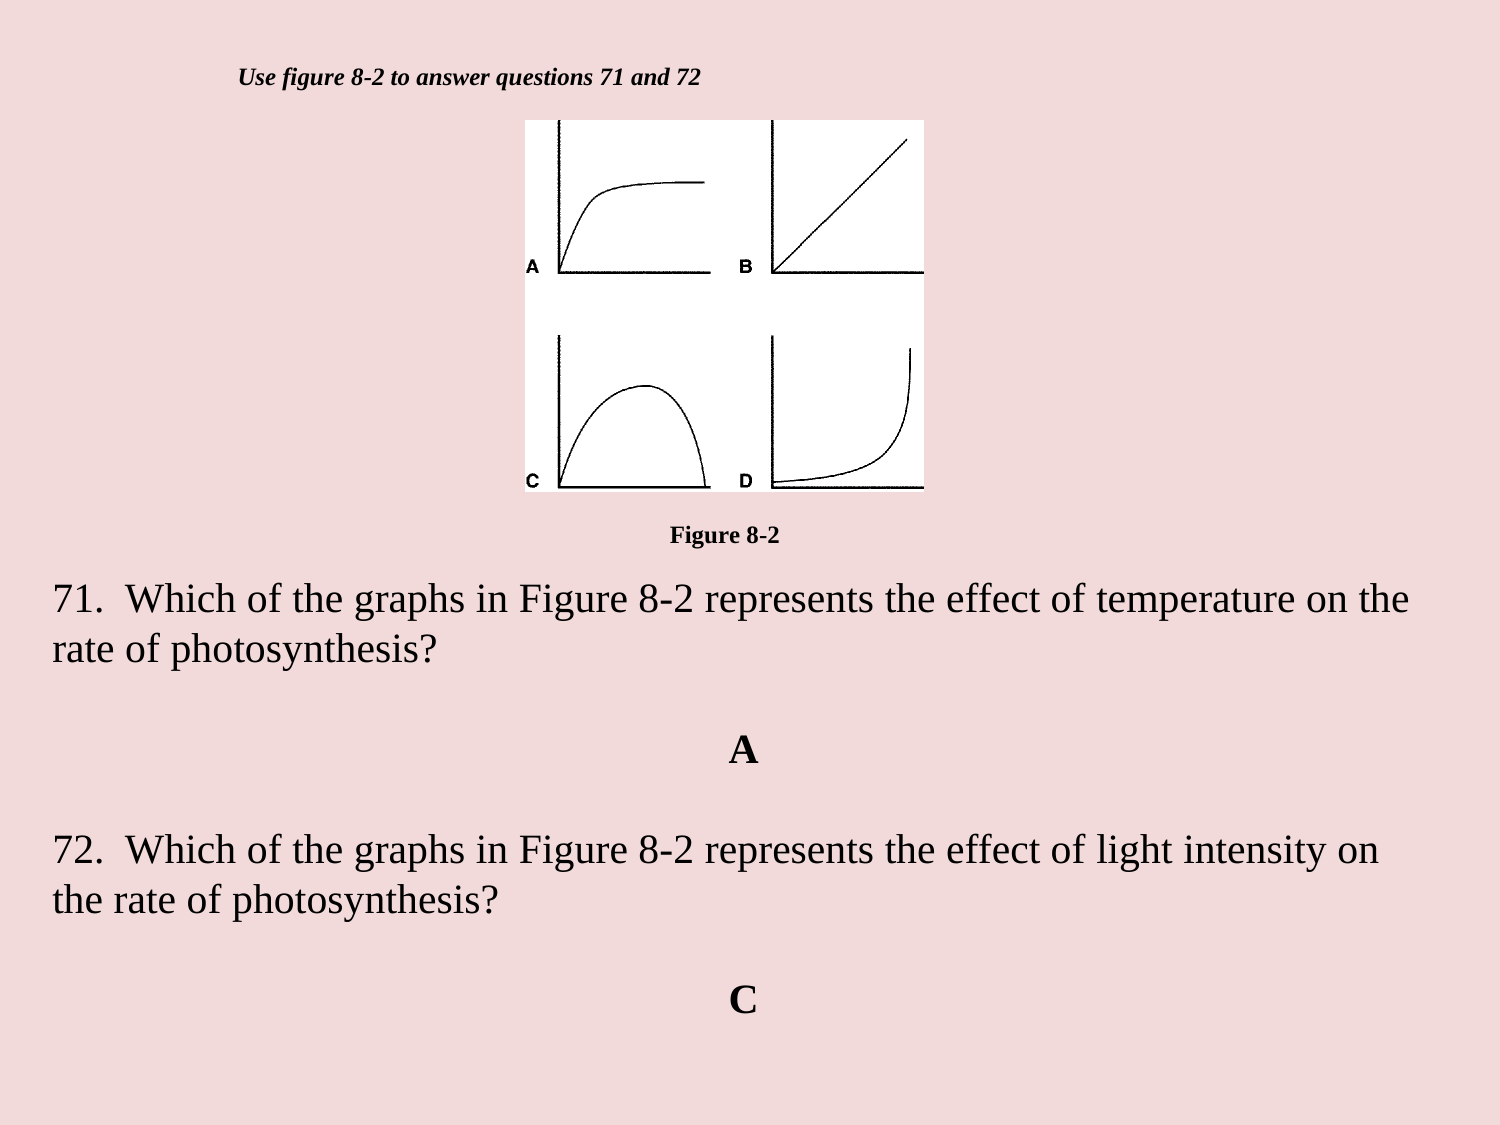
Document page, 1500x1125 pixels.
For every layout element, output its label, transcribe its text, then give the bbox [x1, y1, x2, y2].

text_box 71. Which of the graphs in Figure 8-2 represents the effect of temperature on the rate of photosynthesis? A 72. Which of the graphs in Figure 8-2 represents the effect of light intensity on the rate of photosynthesis? C [37, 563, 1450, 1029]
picture [237, 62, 1211, 550]
